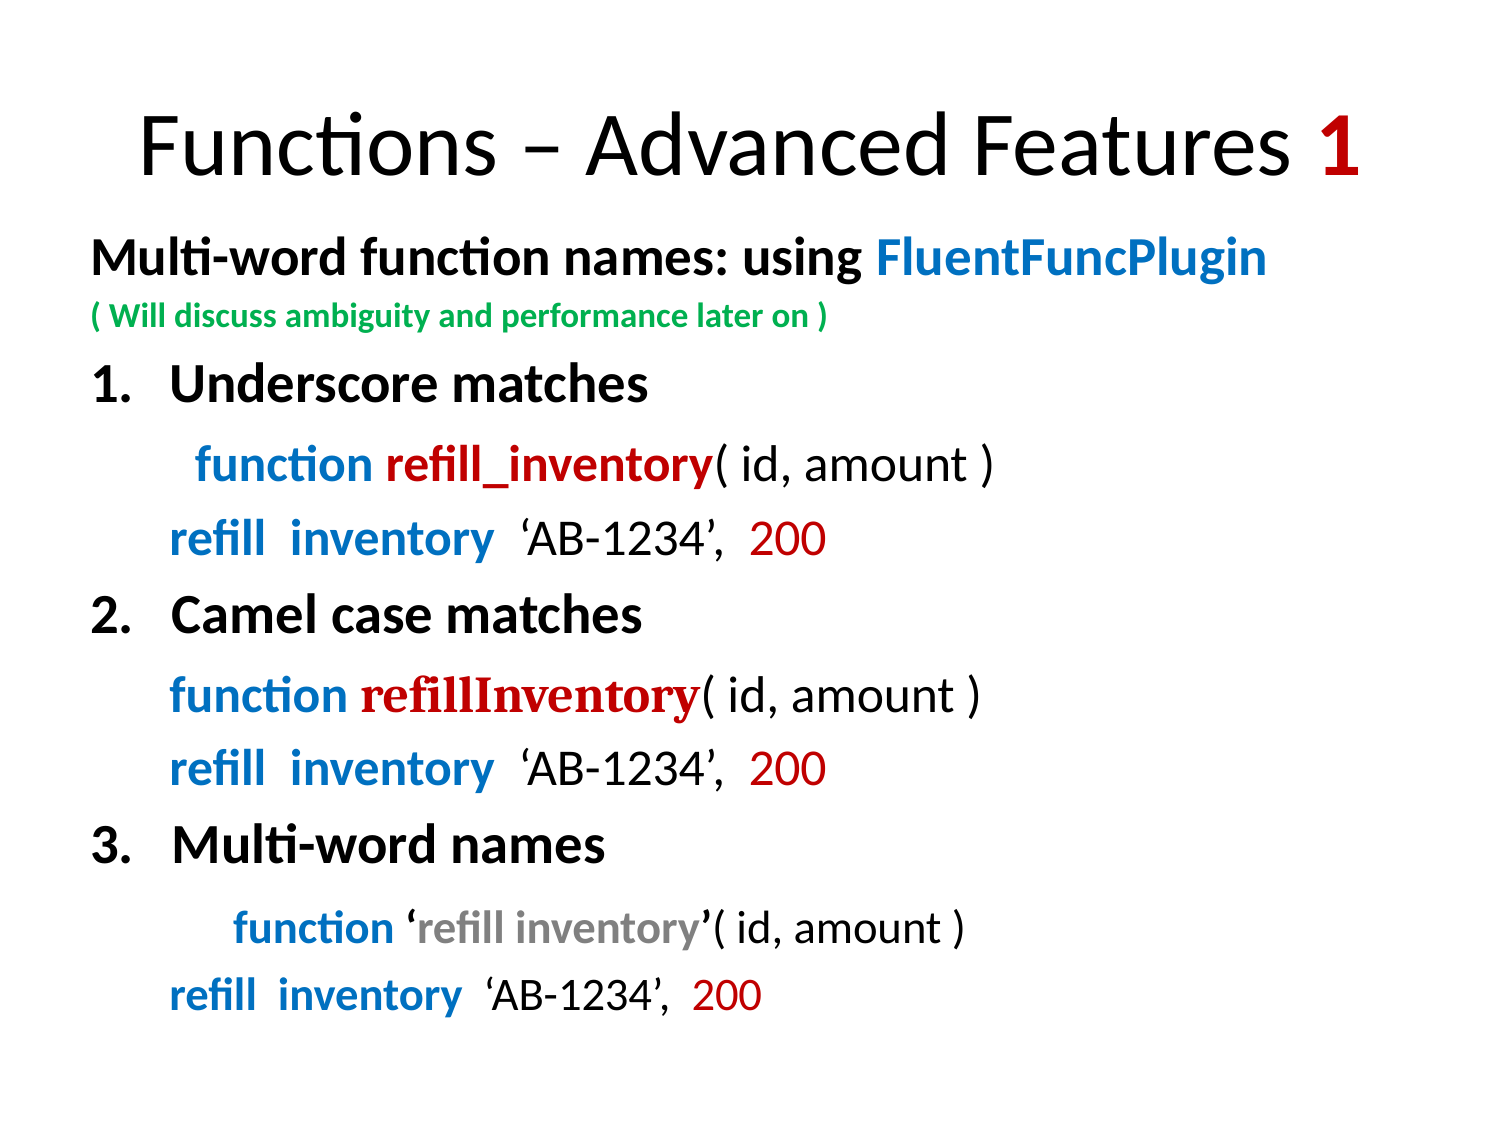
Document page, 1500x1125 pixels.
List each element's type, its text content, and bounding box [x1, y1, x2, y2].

list Multi-word function names: using FluentFuncPlugin ( Will discuss ambiguity and performance later on ) Underscore matches function refill_inventory( id, amount ) refill inventory ‘AB-1234’, 200 2. Camel case matches function refillInventory( id, amount ) refill inventory ‘AB-1234’, 200 3. Multi-word names function ‘refill inventory’( id, amount ) refill inventory ‘AB-1234’, 200 [75, 212, 1425, 1038]
title Functions – Advanced Features 1 [75, 45, 1425, 212]
